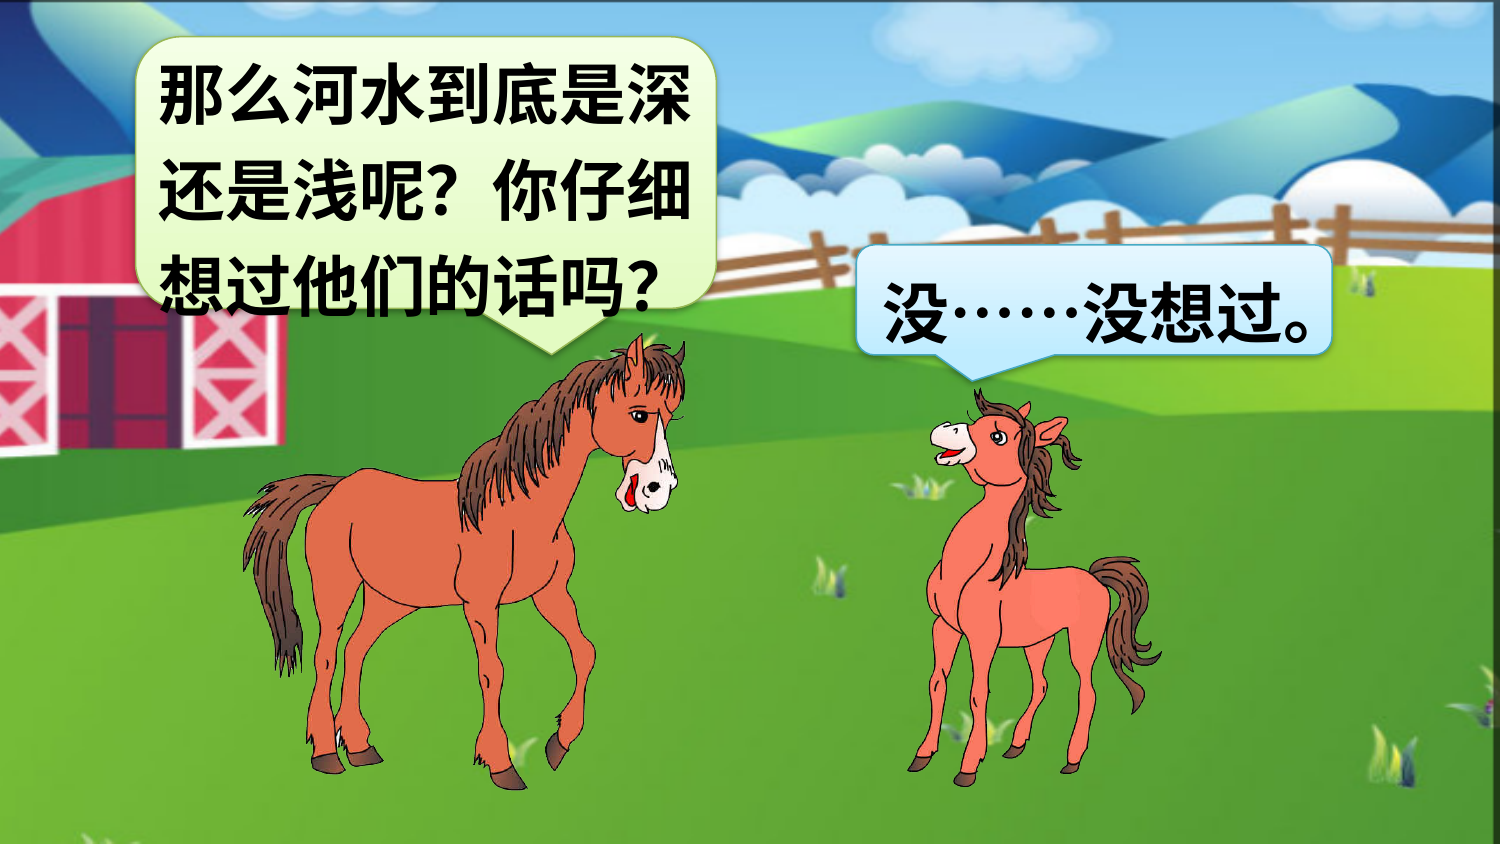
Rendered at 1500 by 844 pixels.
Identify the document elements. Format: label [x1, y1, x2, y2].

text_box [855, 244, 1333, 356]
text_box [135, 29, 737, 324]
picture [0, 0, 1500, 844]
